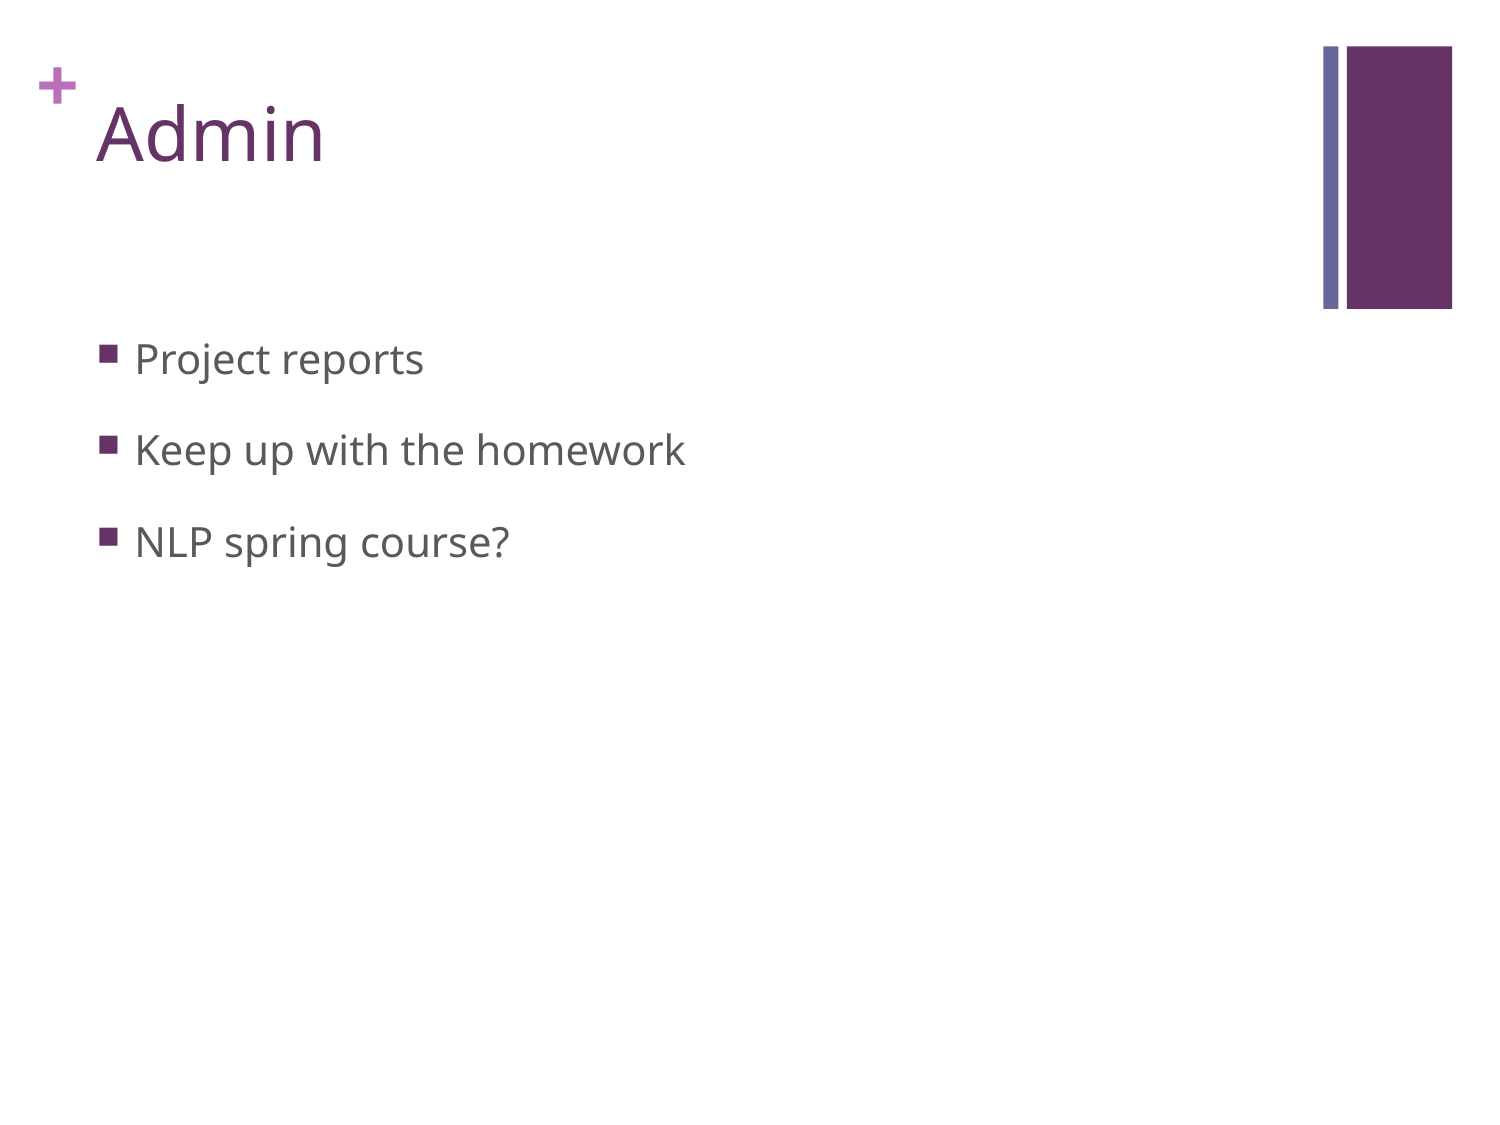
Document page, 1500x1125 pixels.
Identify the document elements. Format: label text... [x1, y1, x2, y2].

list Project reports Keep up with the homework NLP spring course? [81, 324, 1322, 1005]
title Admin [81, 79, 1322, 263]
